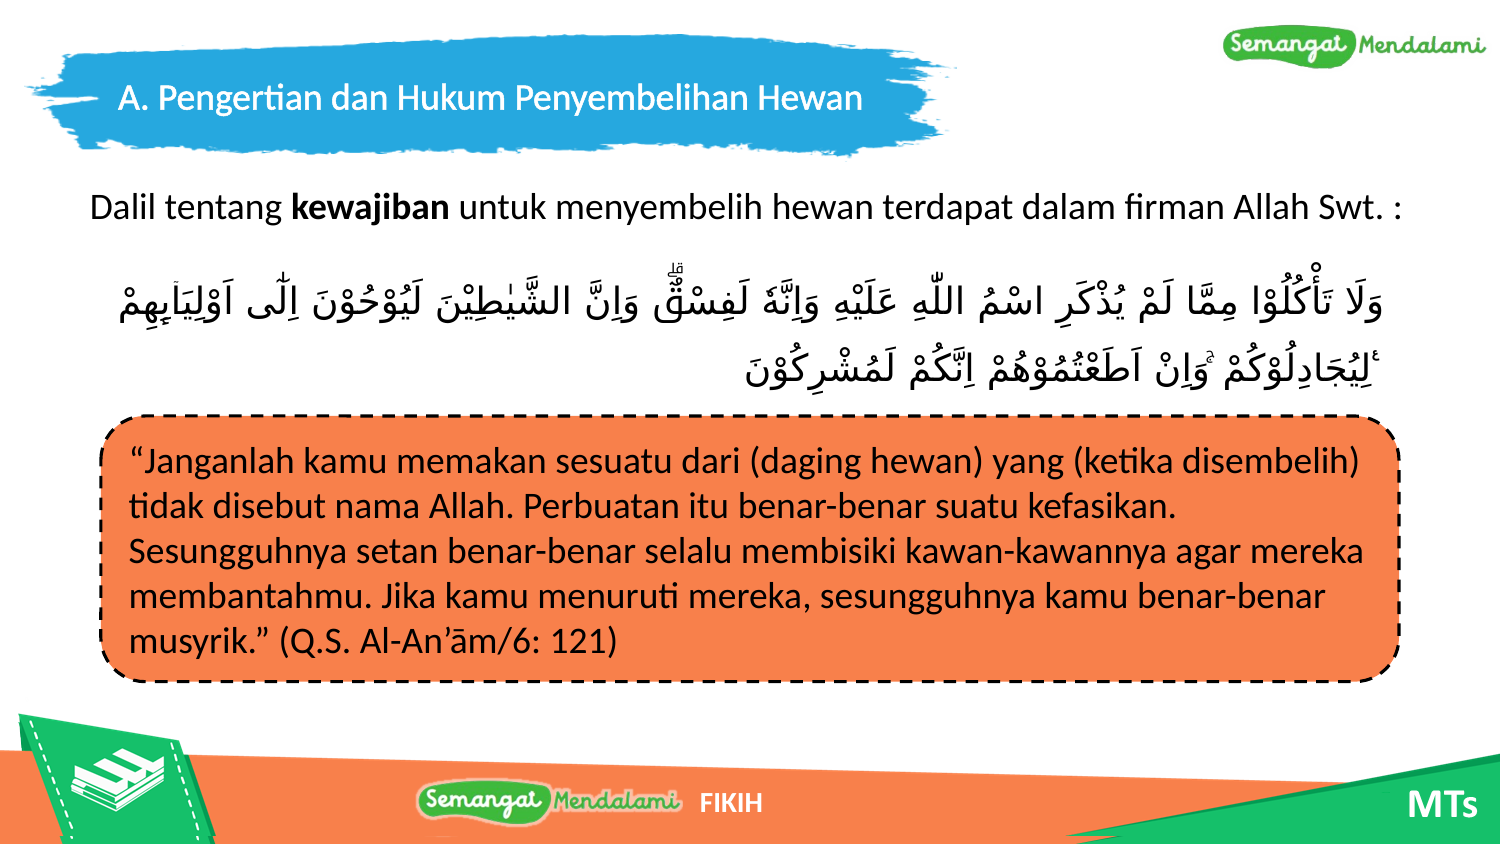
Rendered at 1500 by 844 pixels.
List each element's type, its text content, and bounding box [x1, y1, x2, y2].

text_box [0, 696, 1500, 844]
text_box “Janganlah kamu memakan sesuatu dari (daging hewan) yang (ketika disembelih) tidak disebut nama Allah. Perbuatan itu benar-benar suatu kefasikan. Sesungguhnya setan benar-benar selalu membisiki kawan-kawannya agar mereka membantahmu. Jika kamu menuruti mereka, sesungguhnya kamu benar-benar musyrik.” (Q.S. Al-An’ām/6: 121) [100, 415, 1400, 682]
picture [24, 34, 958, 163]
text_box وَلَا تَأْكُلُوْا مِمَّا لَمْ يُذْكَرِ اسْمُ اللّٰهِ عَلَيْهِ وَاِنَّهٗ لَفِسْقٌۗ وَاِنَّ الشَّيٰطِيْنَ لَيُوْحُوْنَ اِلٰٓى اَوْلِيَاۤىِٕهِمْ لِيُجَادِلُوْكُمْ ۚوَاِنْ اَطَعْتُمُوْهُمْ اِنَّكُمْ لَمُشْرِكُوْنَ ࣖ [100, 246, 1399, 397]
text_box Dalil tentang kewajiban untuk menyembelih hewan terdapat dalam firman Allah Swt. : [74, 175, 1425, 235]
picture [1217, 15, 1490, 75]
